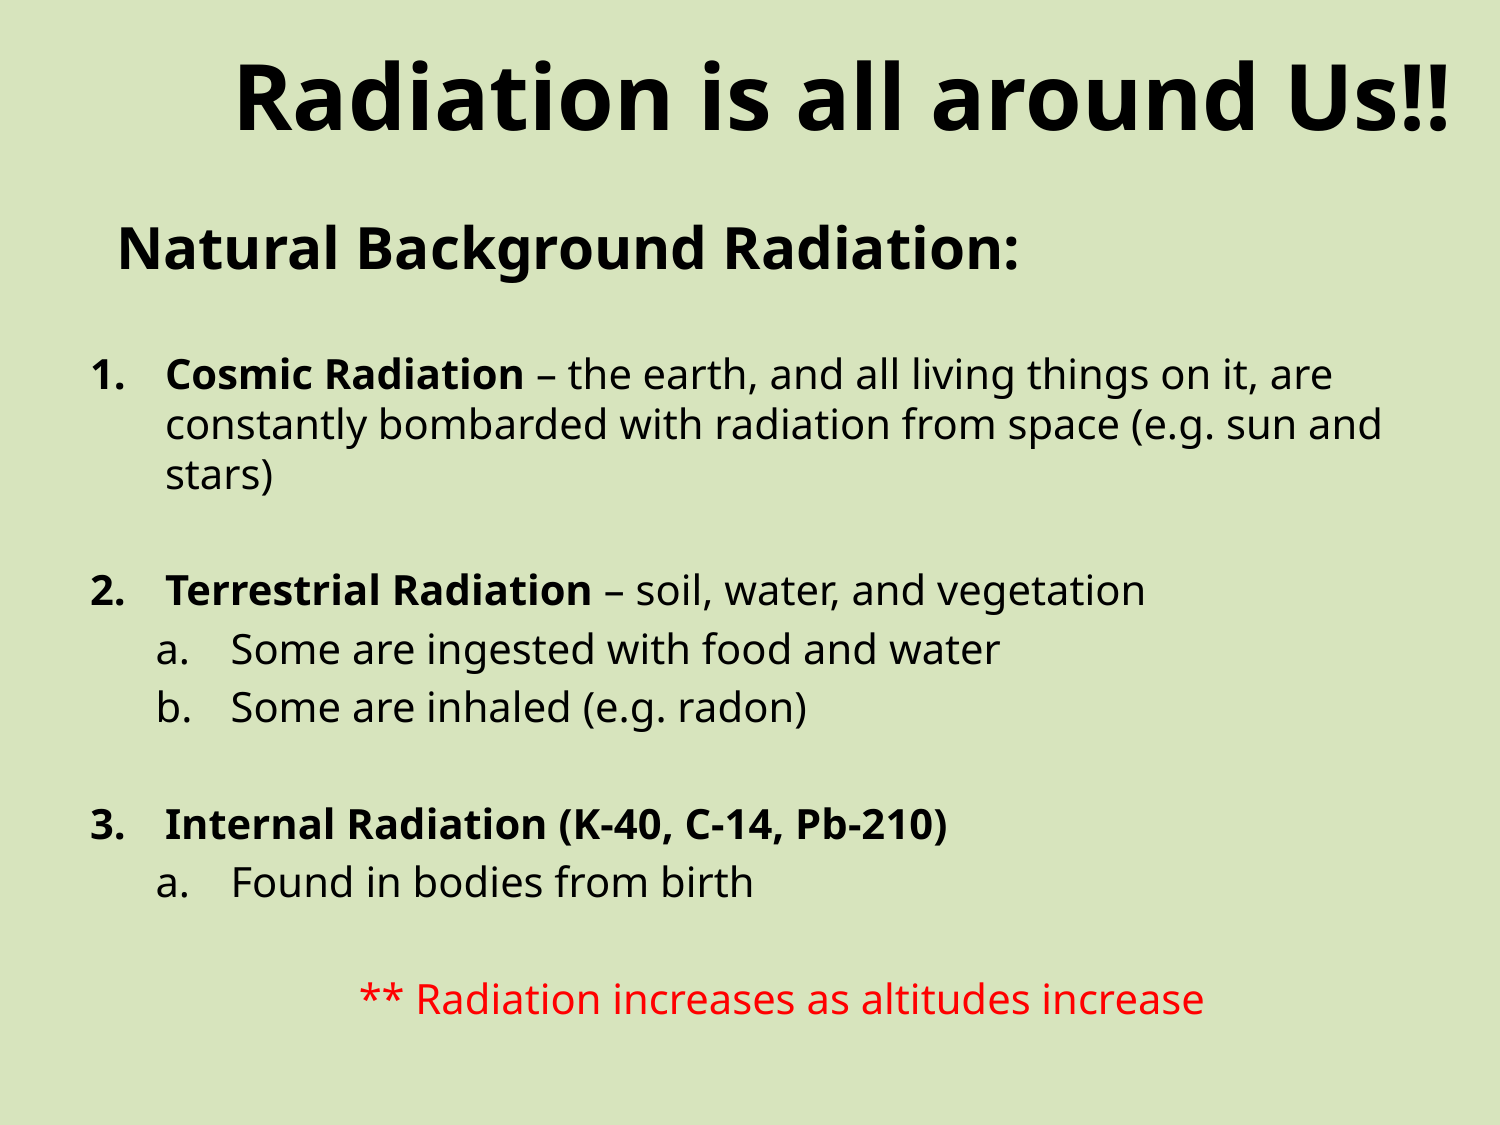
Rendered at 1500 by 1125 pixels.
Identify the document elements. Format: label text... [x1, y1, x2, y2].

list Natural Background Radiation: Cosmic Radiation – the earth, and all living things on it, are constantly bombarded with radiation from space (e.g. sun and stars) Terrestrial Radiation – soil, water, and vegetation Some are ingested with food and water Some are inhaled (e.g. radon) Internal Radiation (K-40, C-14, Pb-210) Found in bodies from birth ** Radiation increases as altitudes increase [75, 203, 1439, 1086]
title Radiation is all around Us!! [75, 0, 1500, 188]
